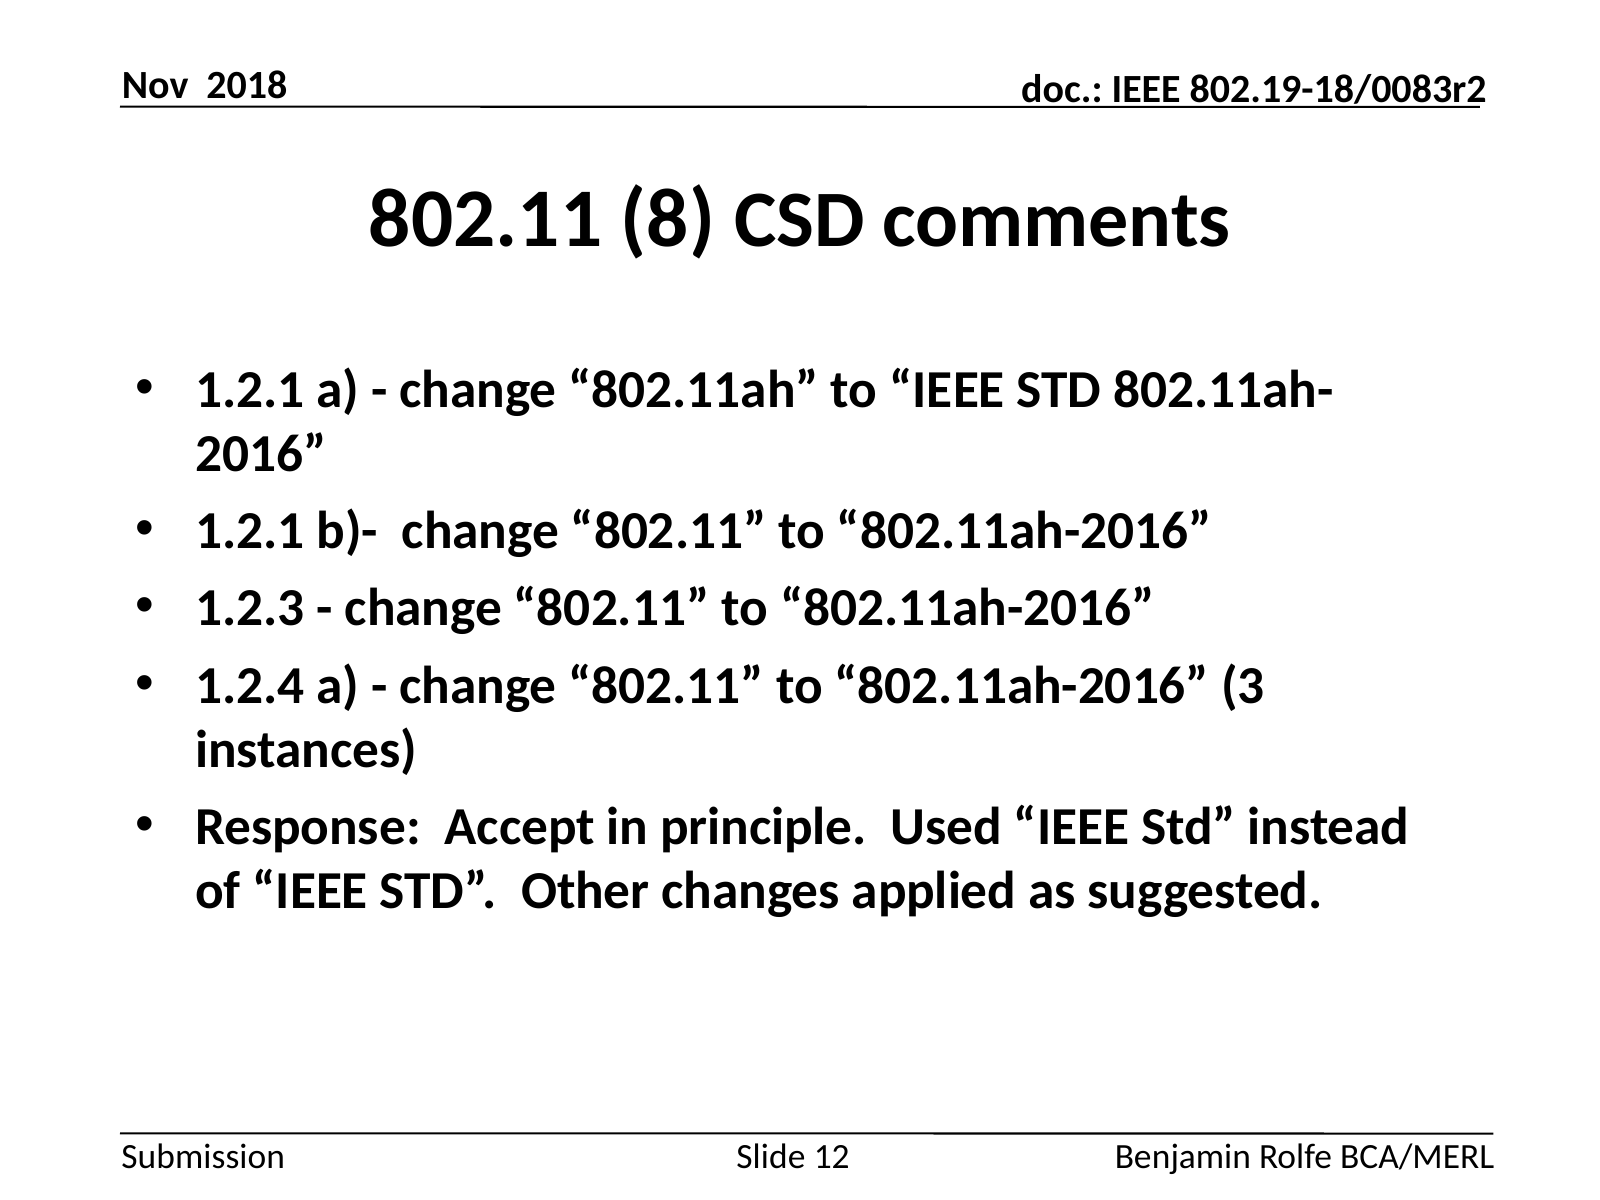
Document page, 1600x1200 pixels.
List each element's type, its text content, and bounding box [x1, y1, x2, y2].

footer Benjamin Rolfe BCA/MERL [937, 1132, 1495, 1174]
title 802.11 (8) CSD comments [119, 119, 1480, 307]
slide_number Slide 12 [733, 1132, 854, 1197]
list 1.2.1 a) - change “802.11ah” to “IEEE STD 802.11ah-2016” 1.2.1 b)- change “802.11” to “802.11ah-2016” 1.2.3 - change “802.11” to “802.11ah-2016” 1.2.4 a) - change “802.11” to “802.11ah-2016” (3 instances) Response: Accept in principle. Used “IEEE Std” instead of “IEEE STD”. Other changes applied as suggested. [119, 346, 1480, 1067]
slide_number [121, 58, 451, 107]
